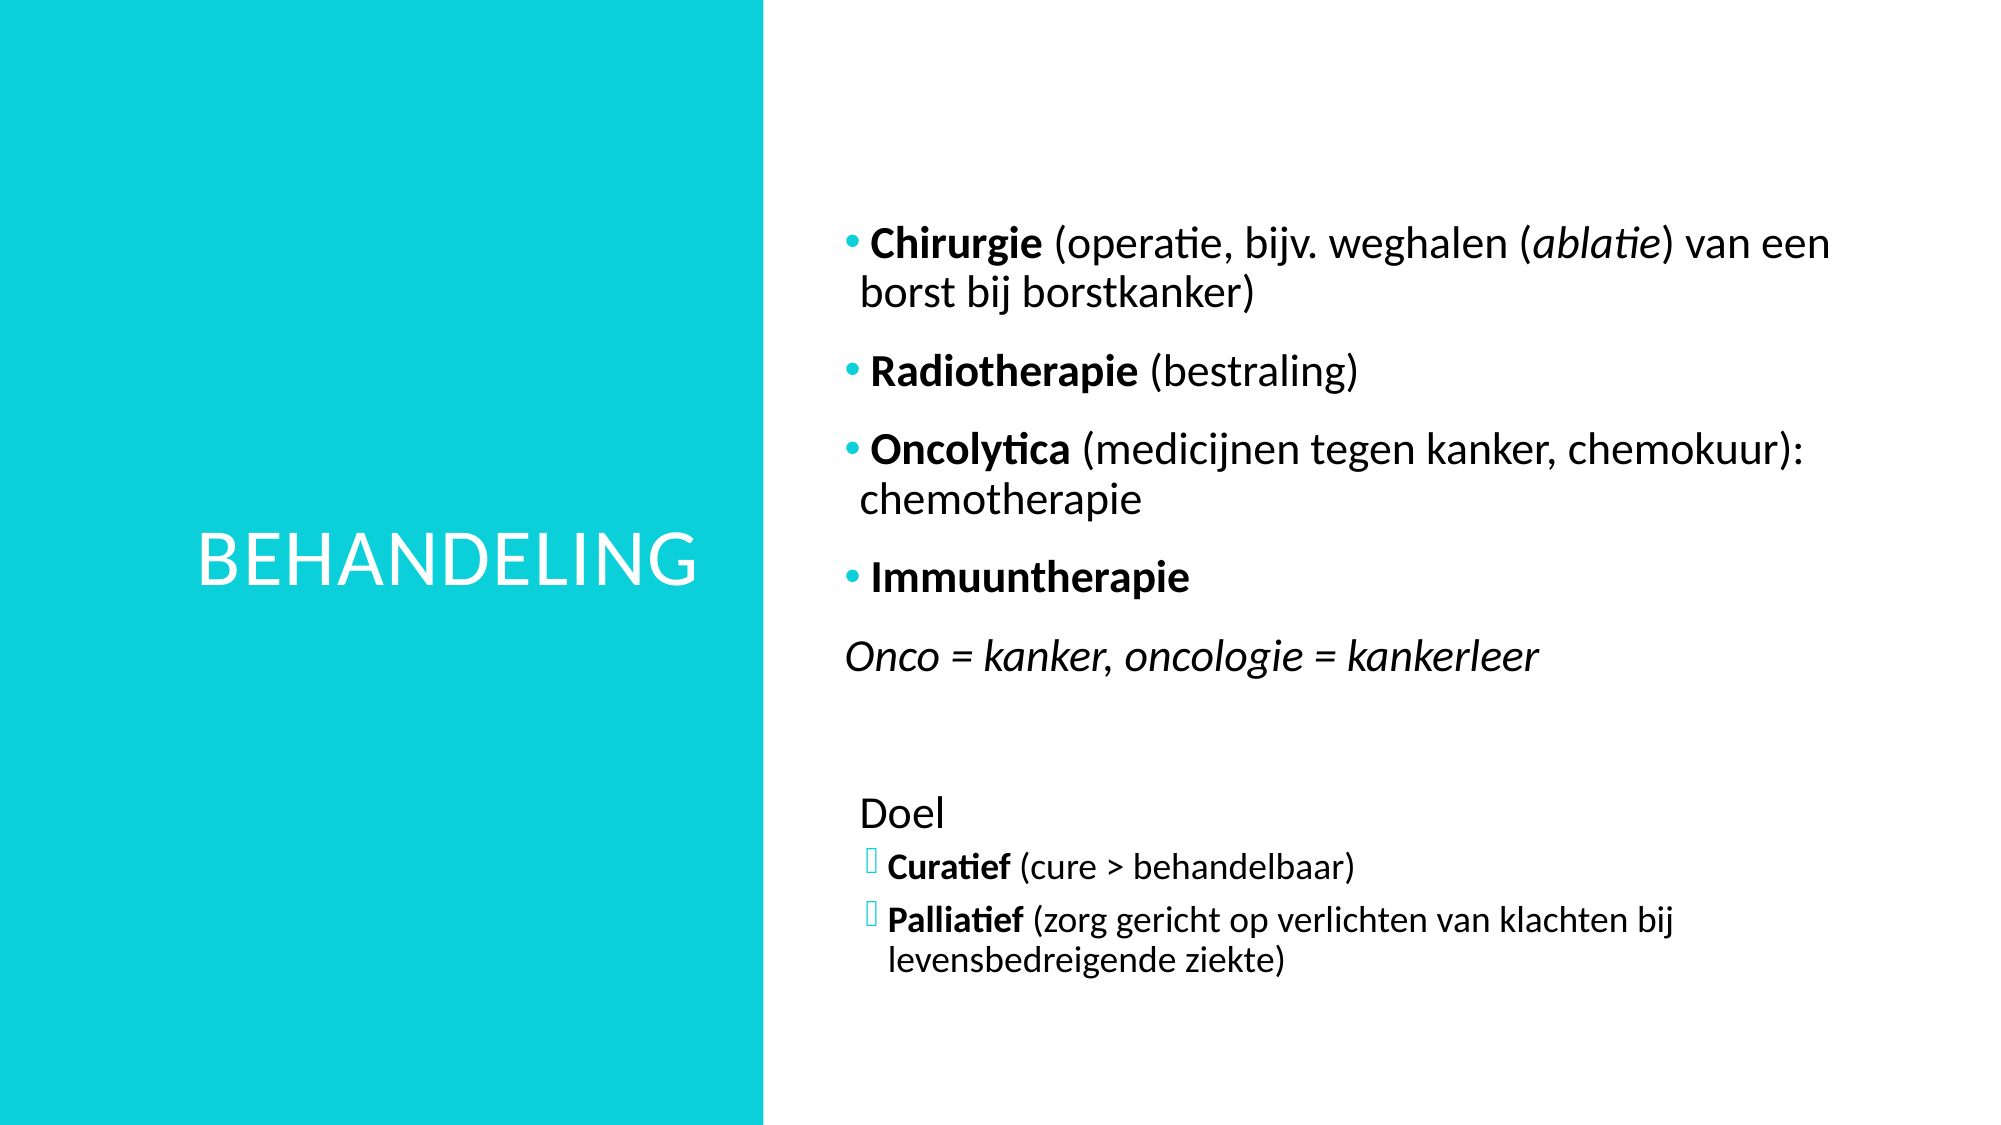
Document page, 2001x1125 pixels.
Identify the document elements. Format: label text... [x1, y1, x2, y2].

text_box [765, 0, 2000, 1125]
text_box [0, 0, 765, 1125]
list Chirurgie (operatie, bijv. weghalen (ablatie) van een borst bij borstkanker) Radiotherapie (bestraling) Oncolytica (medicijnen tegen kanker, chemokuur): chemotherapie Immuuntherapie Onco = kanker, oncologie = kankerleer Doel Curatief (cure > behandelbaar) Palliatief (zorg gericht op verlichten van klachten bij levensbedreigende ziekte) [836, 211, 1872, 1073]
title behandeling [158, 131, 715, 993]
